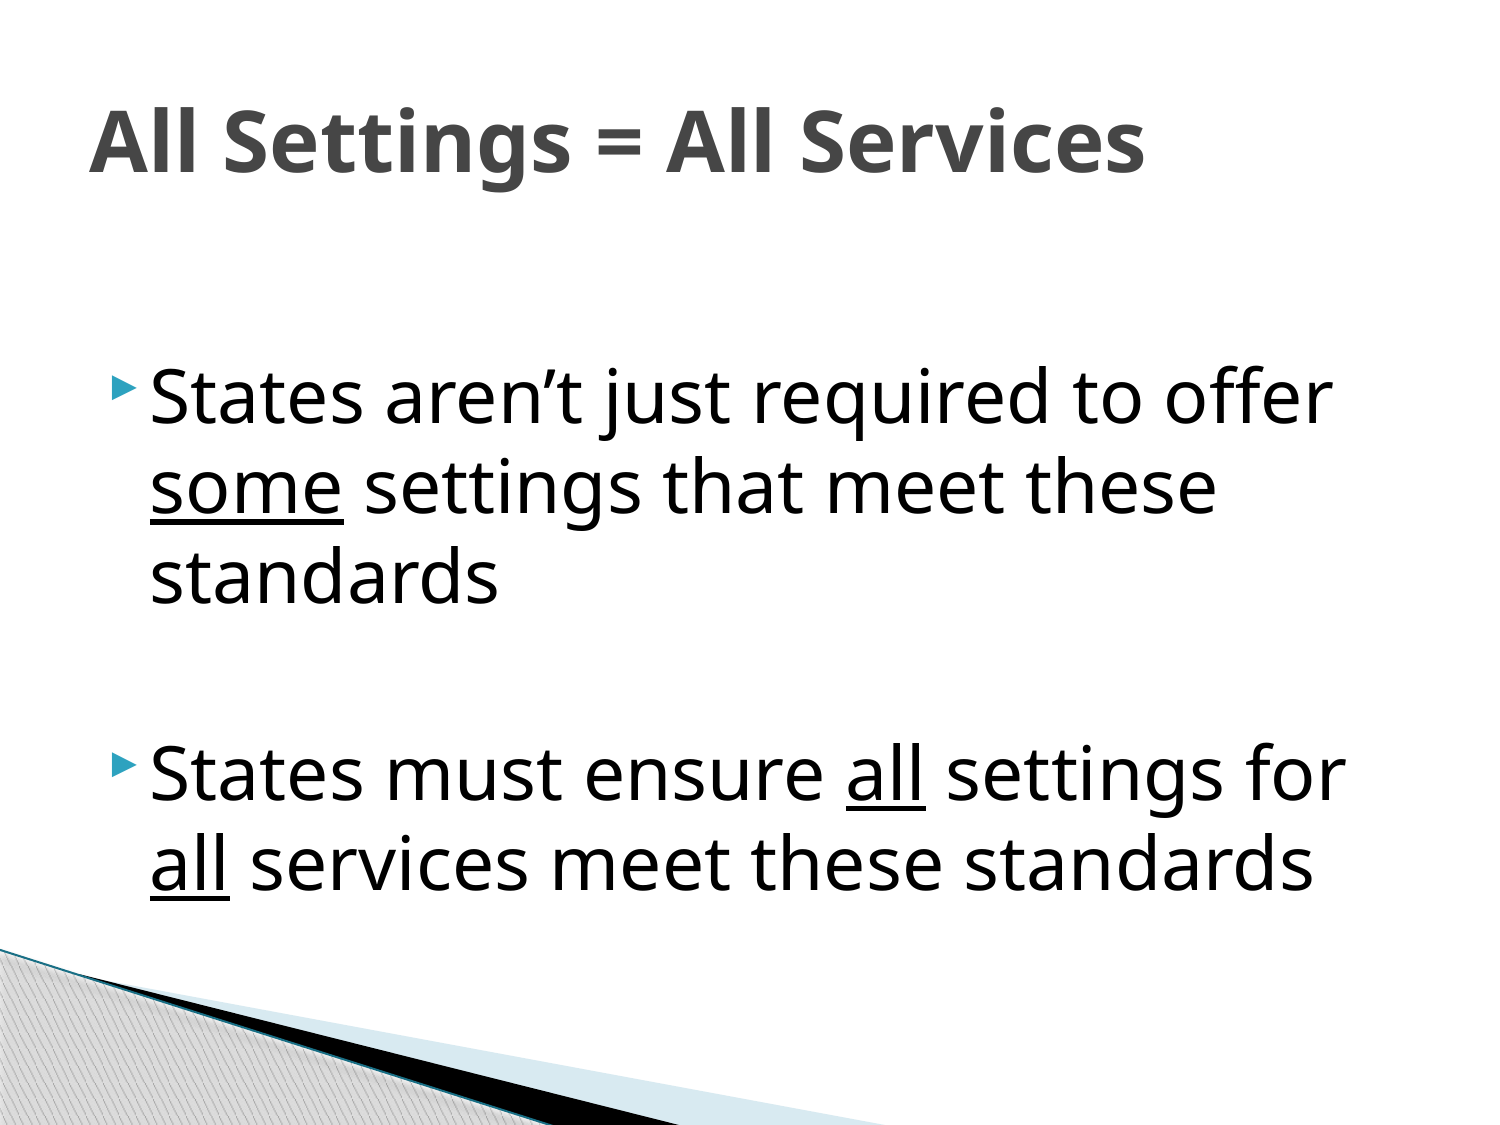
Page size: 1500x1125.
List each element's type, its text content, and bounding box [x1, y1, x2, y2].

title All Settings = All Services [75, 45, 1425, 233]
list States aren’t just required to offer some settings that meet these standards States must ensure all settings for all services meet these standards [75, 243, 1425, 986]
